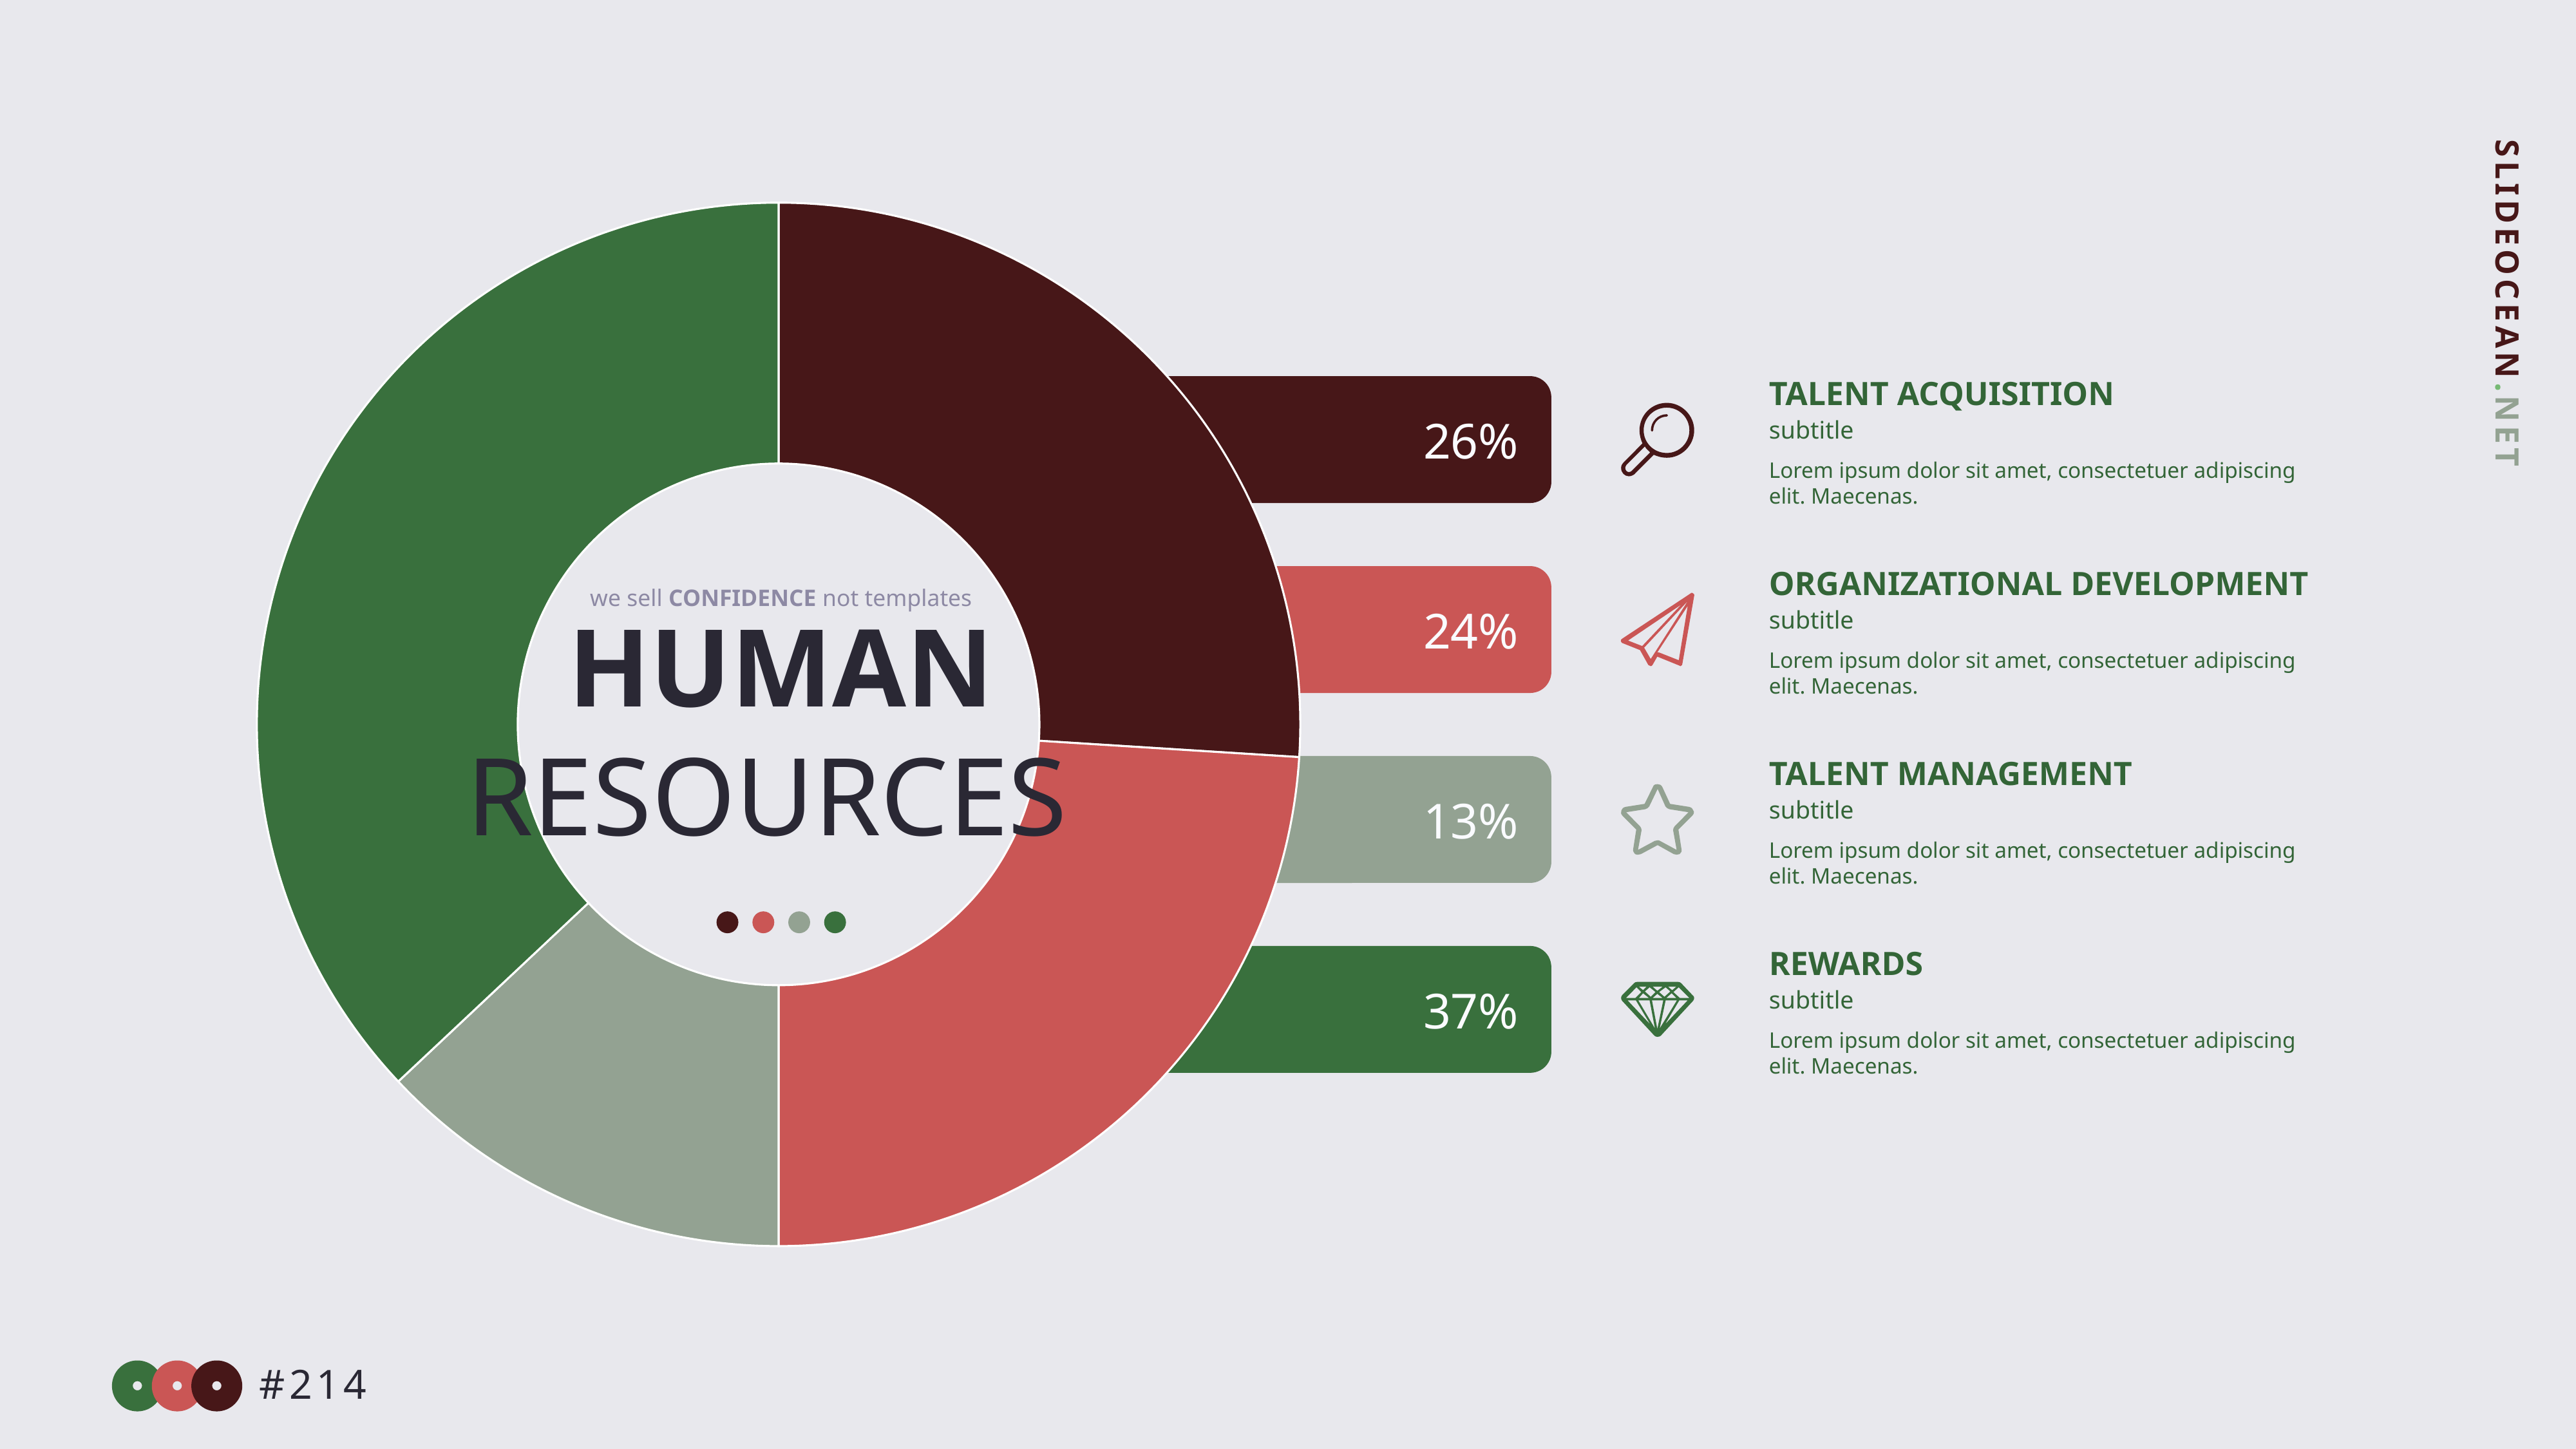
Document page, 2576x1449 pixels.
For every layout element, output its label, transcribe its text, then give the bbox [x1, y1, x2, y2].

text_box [1759, 370, 2333, 509]
text_box [1355, 755, 1553, 884]
text_box 26% [1377, 406, 1529, 473]
text_box 37% [1377, 976, 1529, 1043]
text_box [1621, 981, 1694, 1037]
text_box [1620, 402, 1695, 477]
text_box [1355, 375, 1553, 504]
text_box [1621, 784, 1694, 855]
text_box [1759, 938, 2333, 1079]
text_box #214 [259, 1359, 402, 1408]
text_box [1759, 748, 2333, 889]
text_box [1620, 592, 1694, 667]
text_box 24% [1377, 596, 1529, 663]
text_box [1759, 558, 2333, 699]
text_box [1355, 945, 1553, 1074]
text_box [1355, 565, 1553, 694]
chart [202, 178, 1355, 1271]
text_box 13% [1377, 786, 1529, 853]
